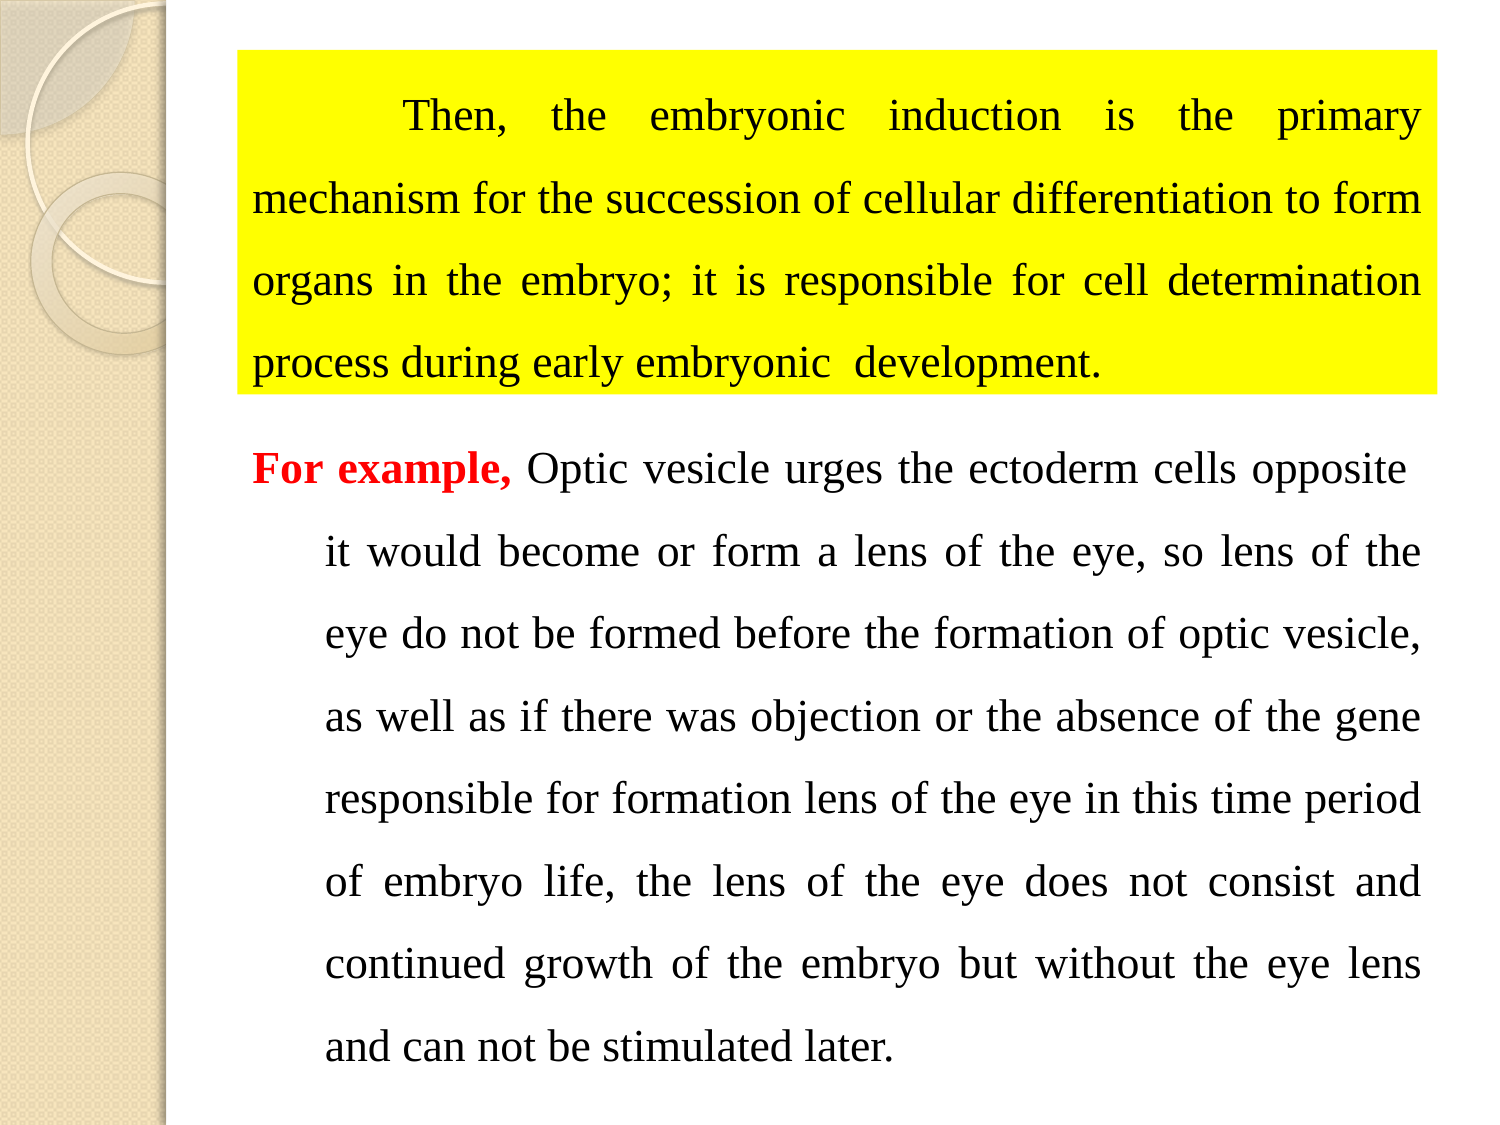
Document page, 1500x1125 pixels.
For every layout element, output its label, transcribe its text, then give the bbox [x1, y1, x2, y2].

text_box For example, Optic vesicle urges the ectoderm cells opposite it would become or form a lens of the eye, so lens of the eye do not be formed before the formation of optic vesicle, as well as if there was objection or the absence of the gene responsible for formation lens of the eye in this time period of embryo life, the lens of the eye does not consist and continued growth of the embryo but without the eye lens and can not be stimulated later. [237, 403, 1438, 1078]
text_box Then, the embryonic induction is the primary mechanism for the succession of cellular differentiation to form organs in the embryo; it is responsible for cell determination process during early embryonic development. [237, 49, 1438, 395]
